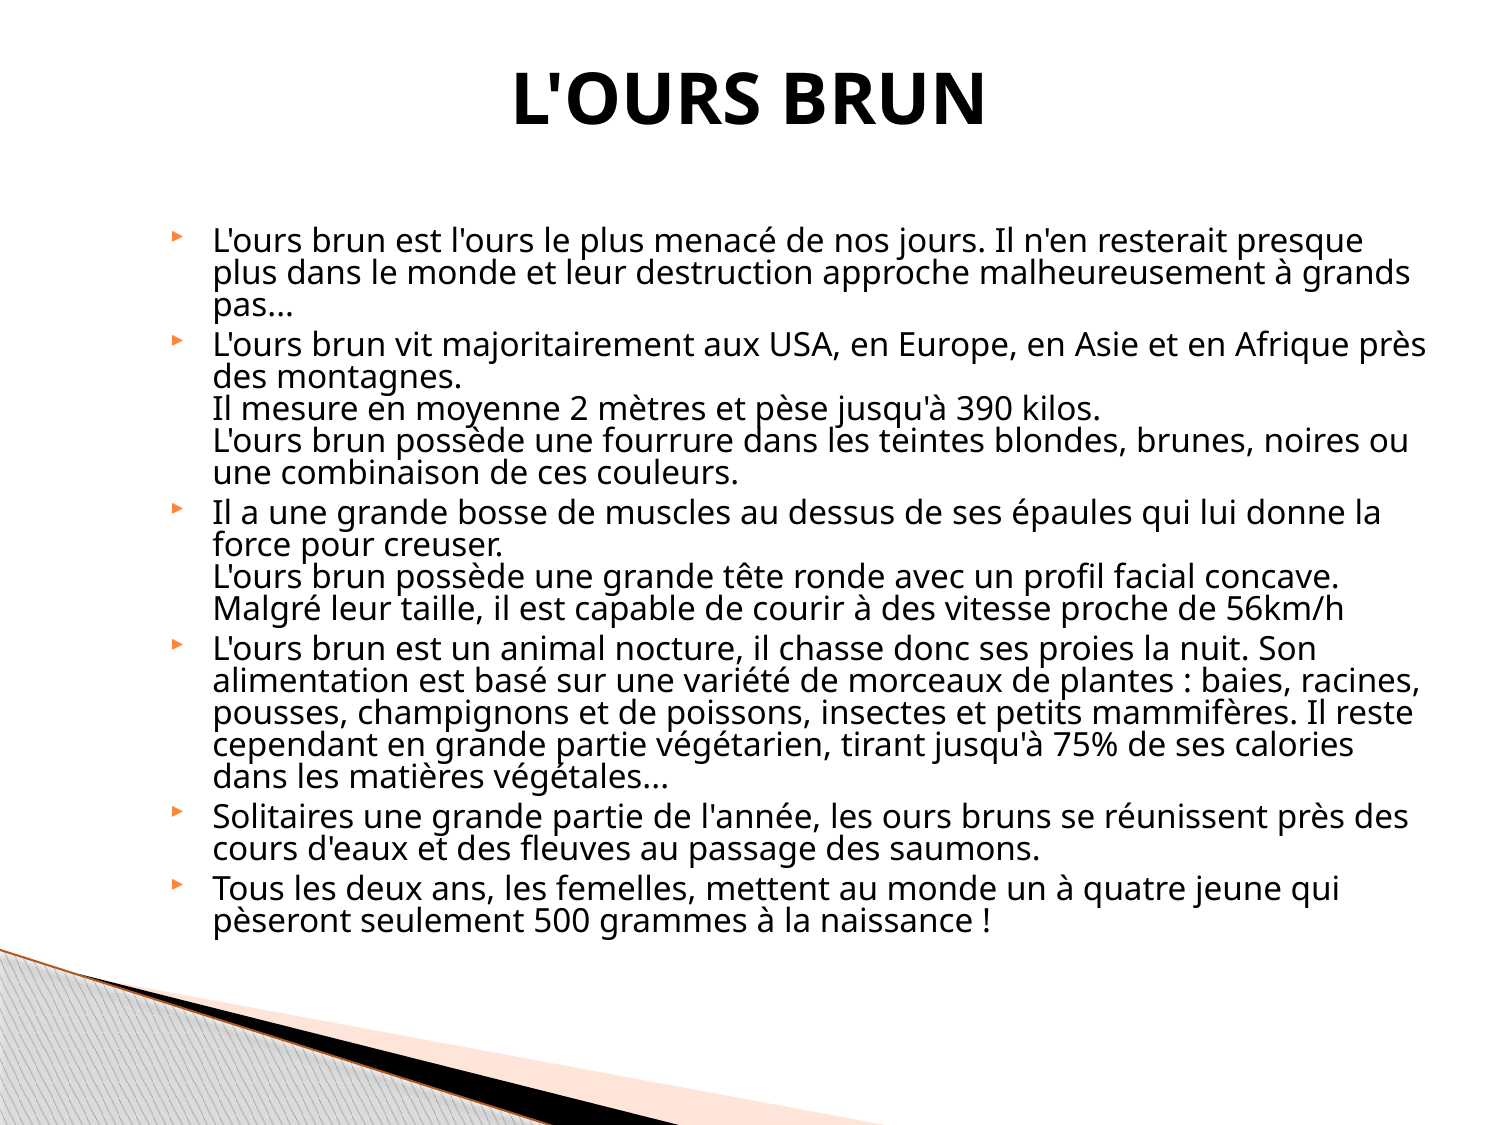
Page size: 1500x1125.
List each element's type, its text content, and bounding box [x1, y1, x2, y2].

list L'ours brun est l'ours le plus menacé de nos jours. Il n'en resterait presque plus dans le monde et leur destruction approche malheureusement à grands pas... L'ours brun vit majoritairement aux USA, en Europe, en Asie et en Afrique près des montagnes. Il mesure en moyenne 2 mètres et pèse jusqu'à 390 kilos. L'ours brun possède une fourrure dans les teintes blondes, brunes, noires ou une combinaison de ces couleurs. Il a une grande bosse de muscles au dessus de ses épaules qui lui donne la force pour creuser. L'ours brun possède une grande tête ronde avec un profil facial concave. Malgré leur taille, il est capable de courir à des vitesse proche de 56km/h L'ours brun est un animal nocture, il chasse donc ses proies la nuit. Son alimentation est basé sur une variété de morceaux de plantes : baies, racines, pousses, champignons et de poissons, insectes et petits mammifères. Il reste cependant en grande partie végétarien, tirant jusqu'à 75% de ses calories dans les matières végétales... Solitaires une grande partie de l'année, les ours bruns se réunissent près des cours d'eaux et des fleuves au passage des saumons. Tous les deux ans, les femelles, mettent au monde un à quatre jeune qui pèseront seulement 500 grammes à la naissance ! [137, 220, 1451, 1000]
title L'OURS BRUN [75, 45, 1425, 233]
